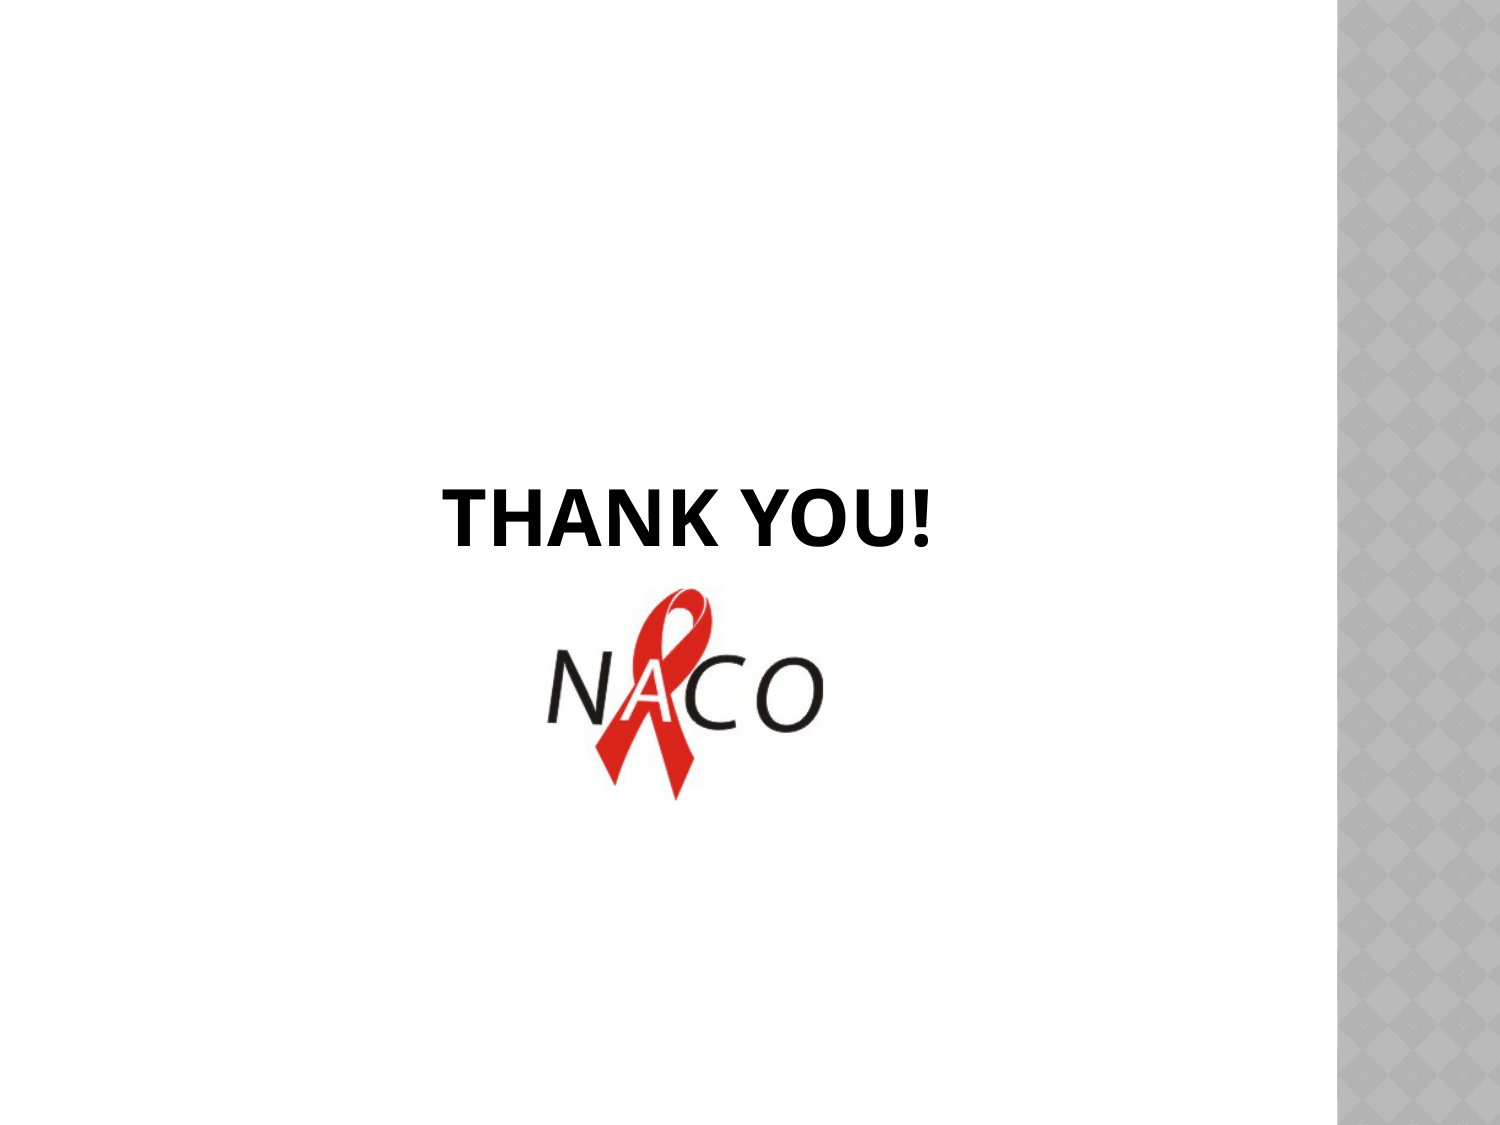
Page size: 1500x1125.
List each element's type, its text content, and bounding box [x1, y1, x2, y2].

title THANK YOU! [75, 375, 1300, 563]
picture [524, 574, 844, 813]
